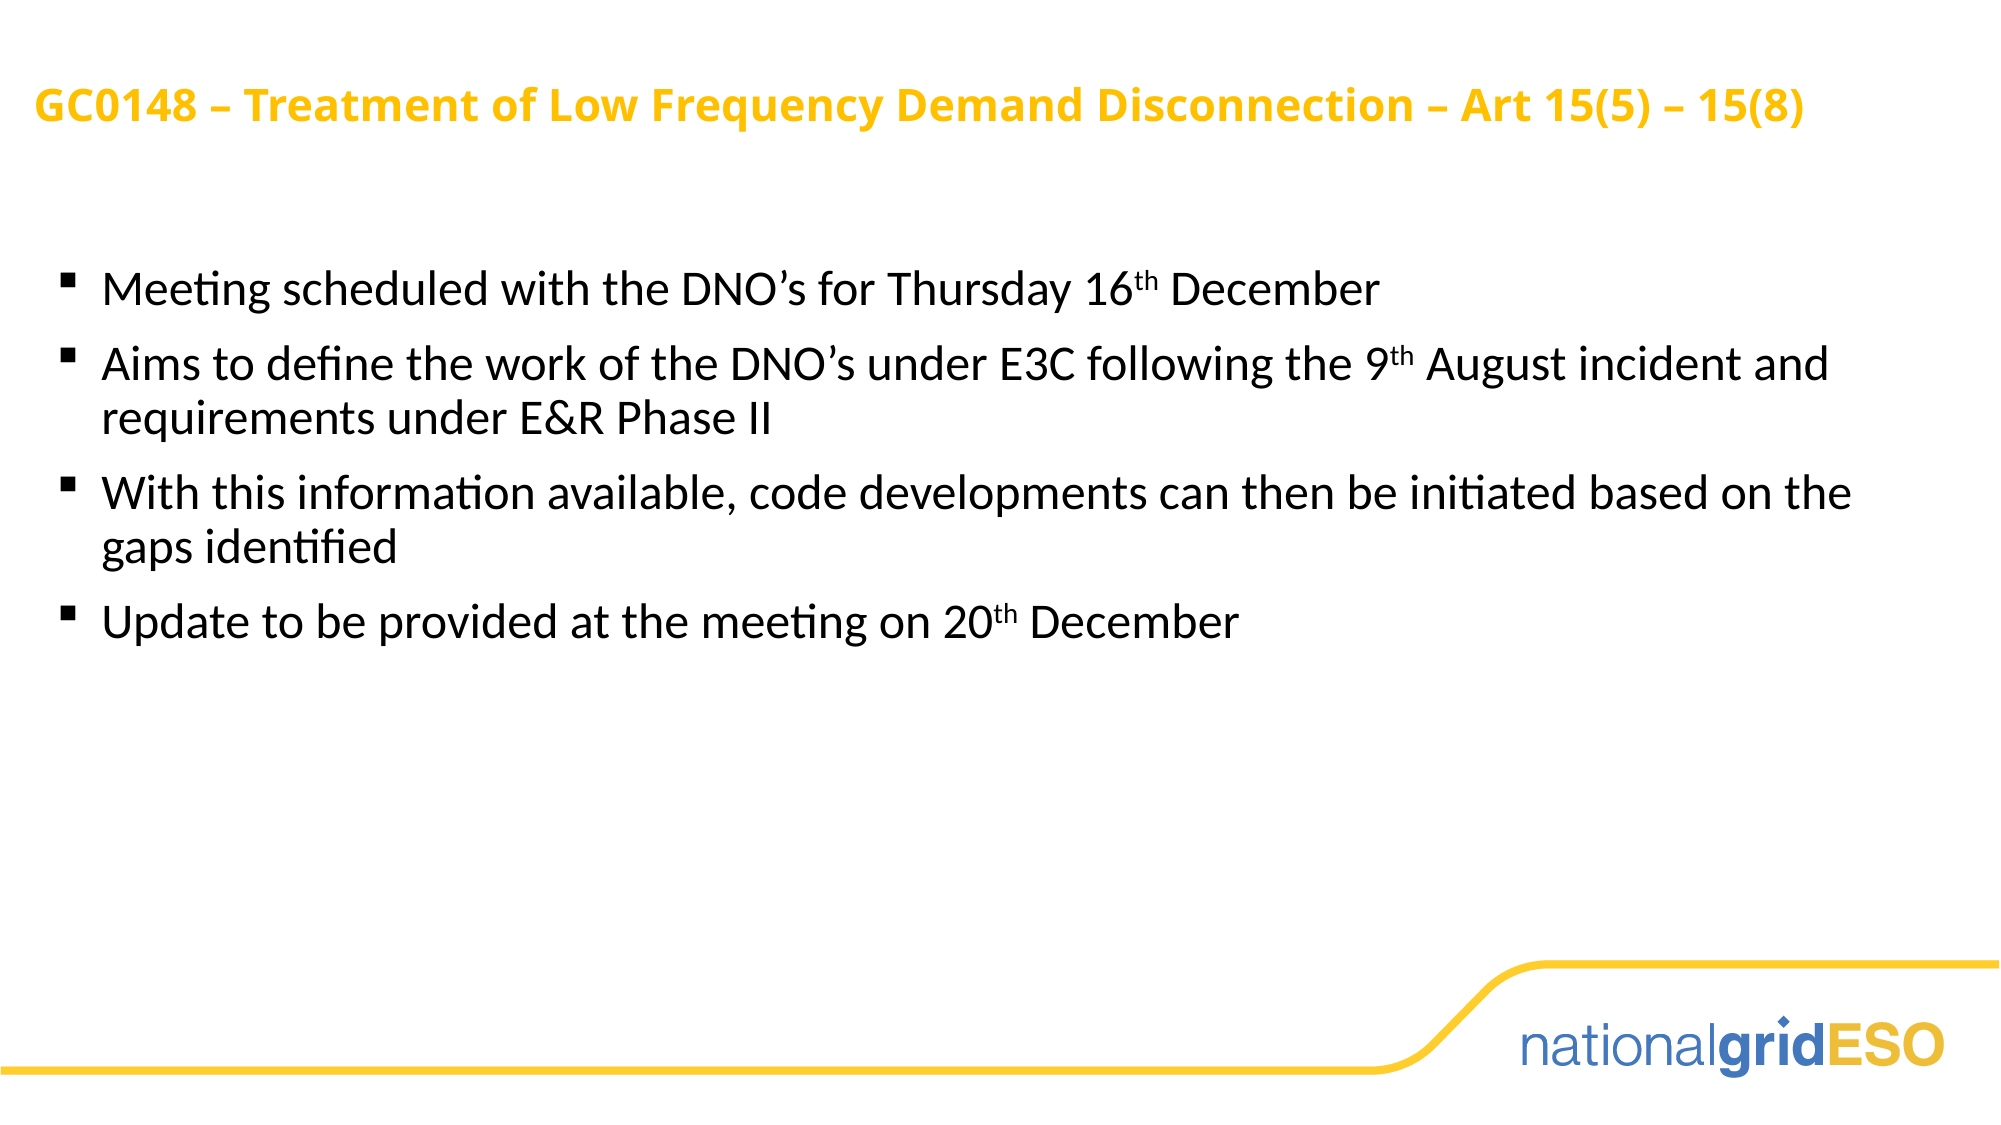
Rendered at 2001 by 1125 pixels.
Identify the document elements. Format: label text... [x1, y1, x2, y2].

picture [0, 954, 2000, 1125]
title GC0148 – Treatment of Low Frequency Demand Disconnection – Art 15(5) – 15(8) [18, 24, 1853, 196]
list Meeting scheduled with the DNO’s for Thursday 16th December Aims to define the work of the DNO’s under E3C following the 9th August incident and requirements under E&R Phase II With this information available, code developments can then be initiated based on the gaps identified Update to be provided at the meeting on 20th December [41, 255, 1876, 718]
